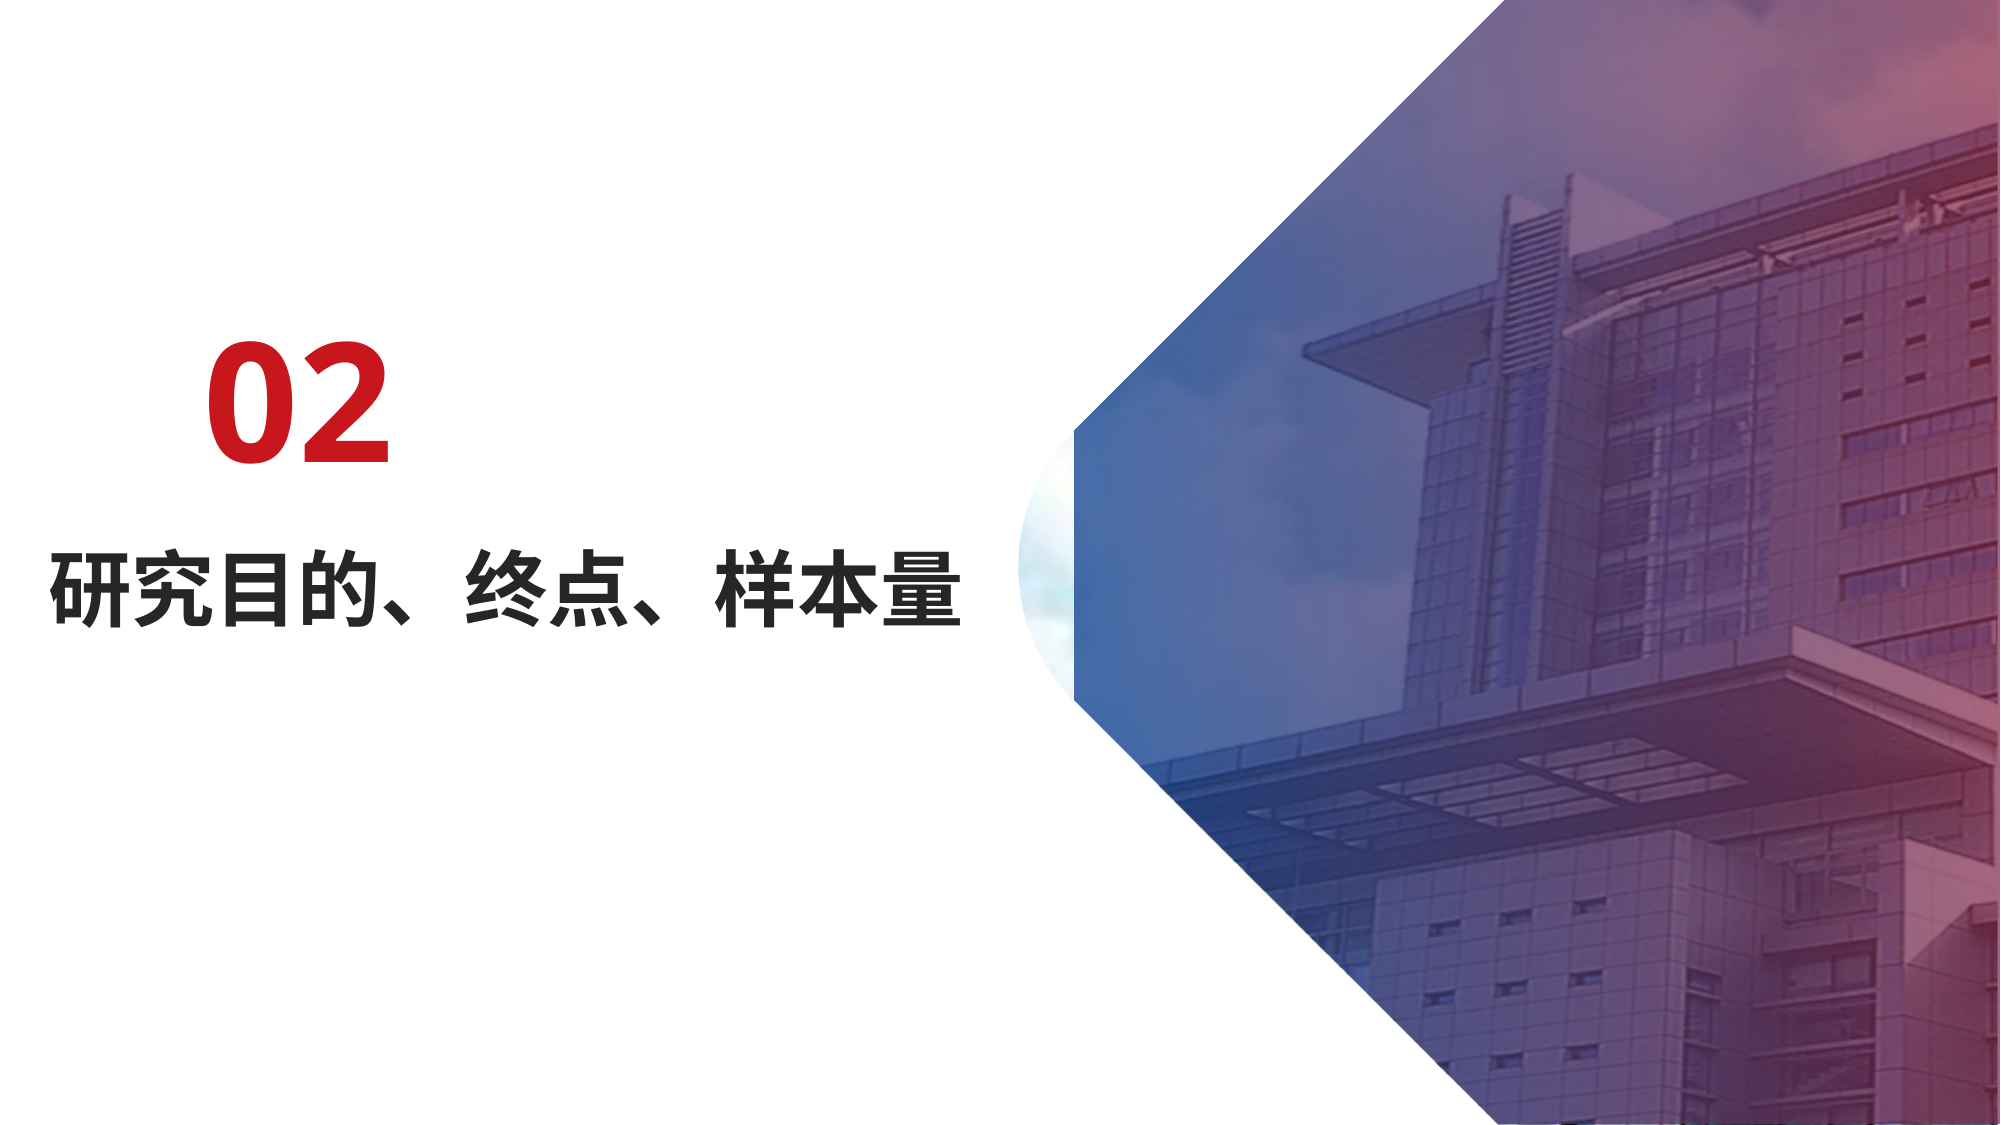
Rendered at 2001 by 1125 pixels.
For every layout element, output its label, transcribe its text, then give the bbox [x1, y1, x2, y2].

text_box [1017, 0, 2000, 1125]
text_box 研究目的、终点、样本量 [33, 529, 979, 645]
text_box 02 [188, 288, 409, 503]
